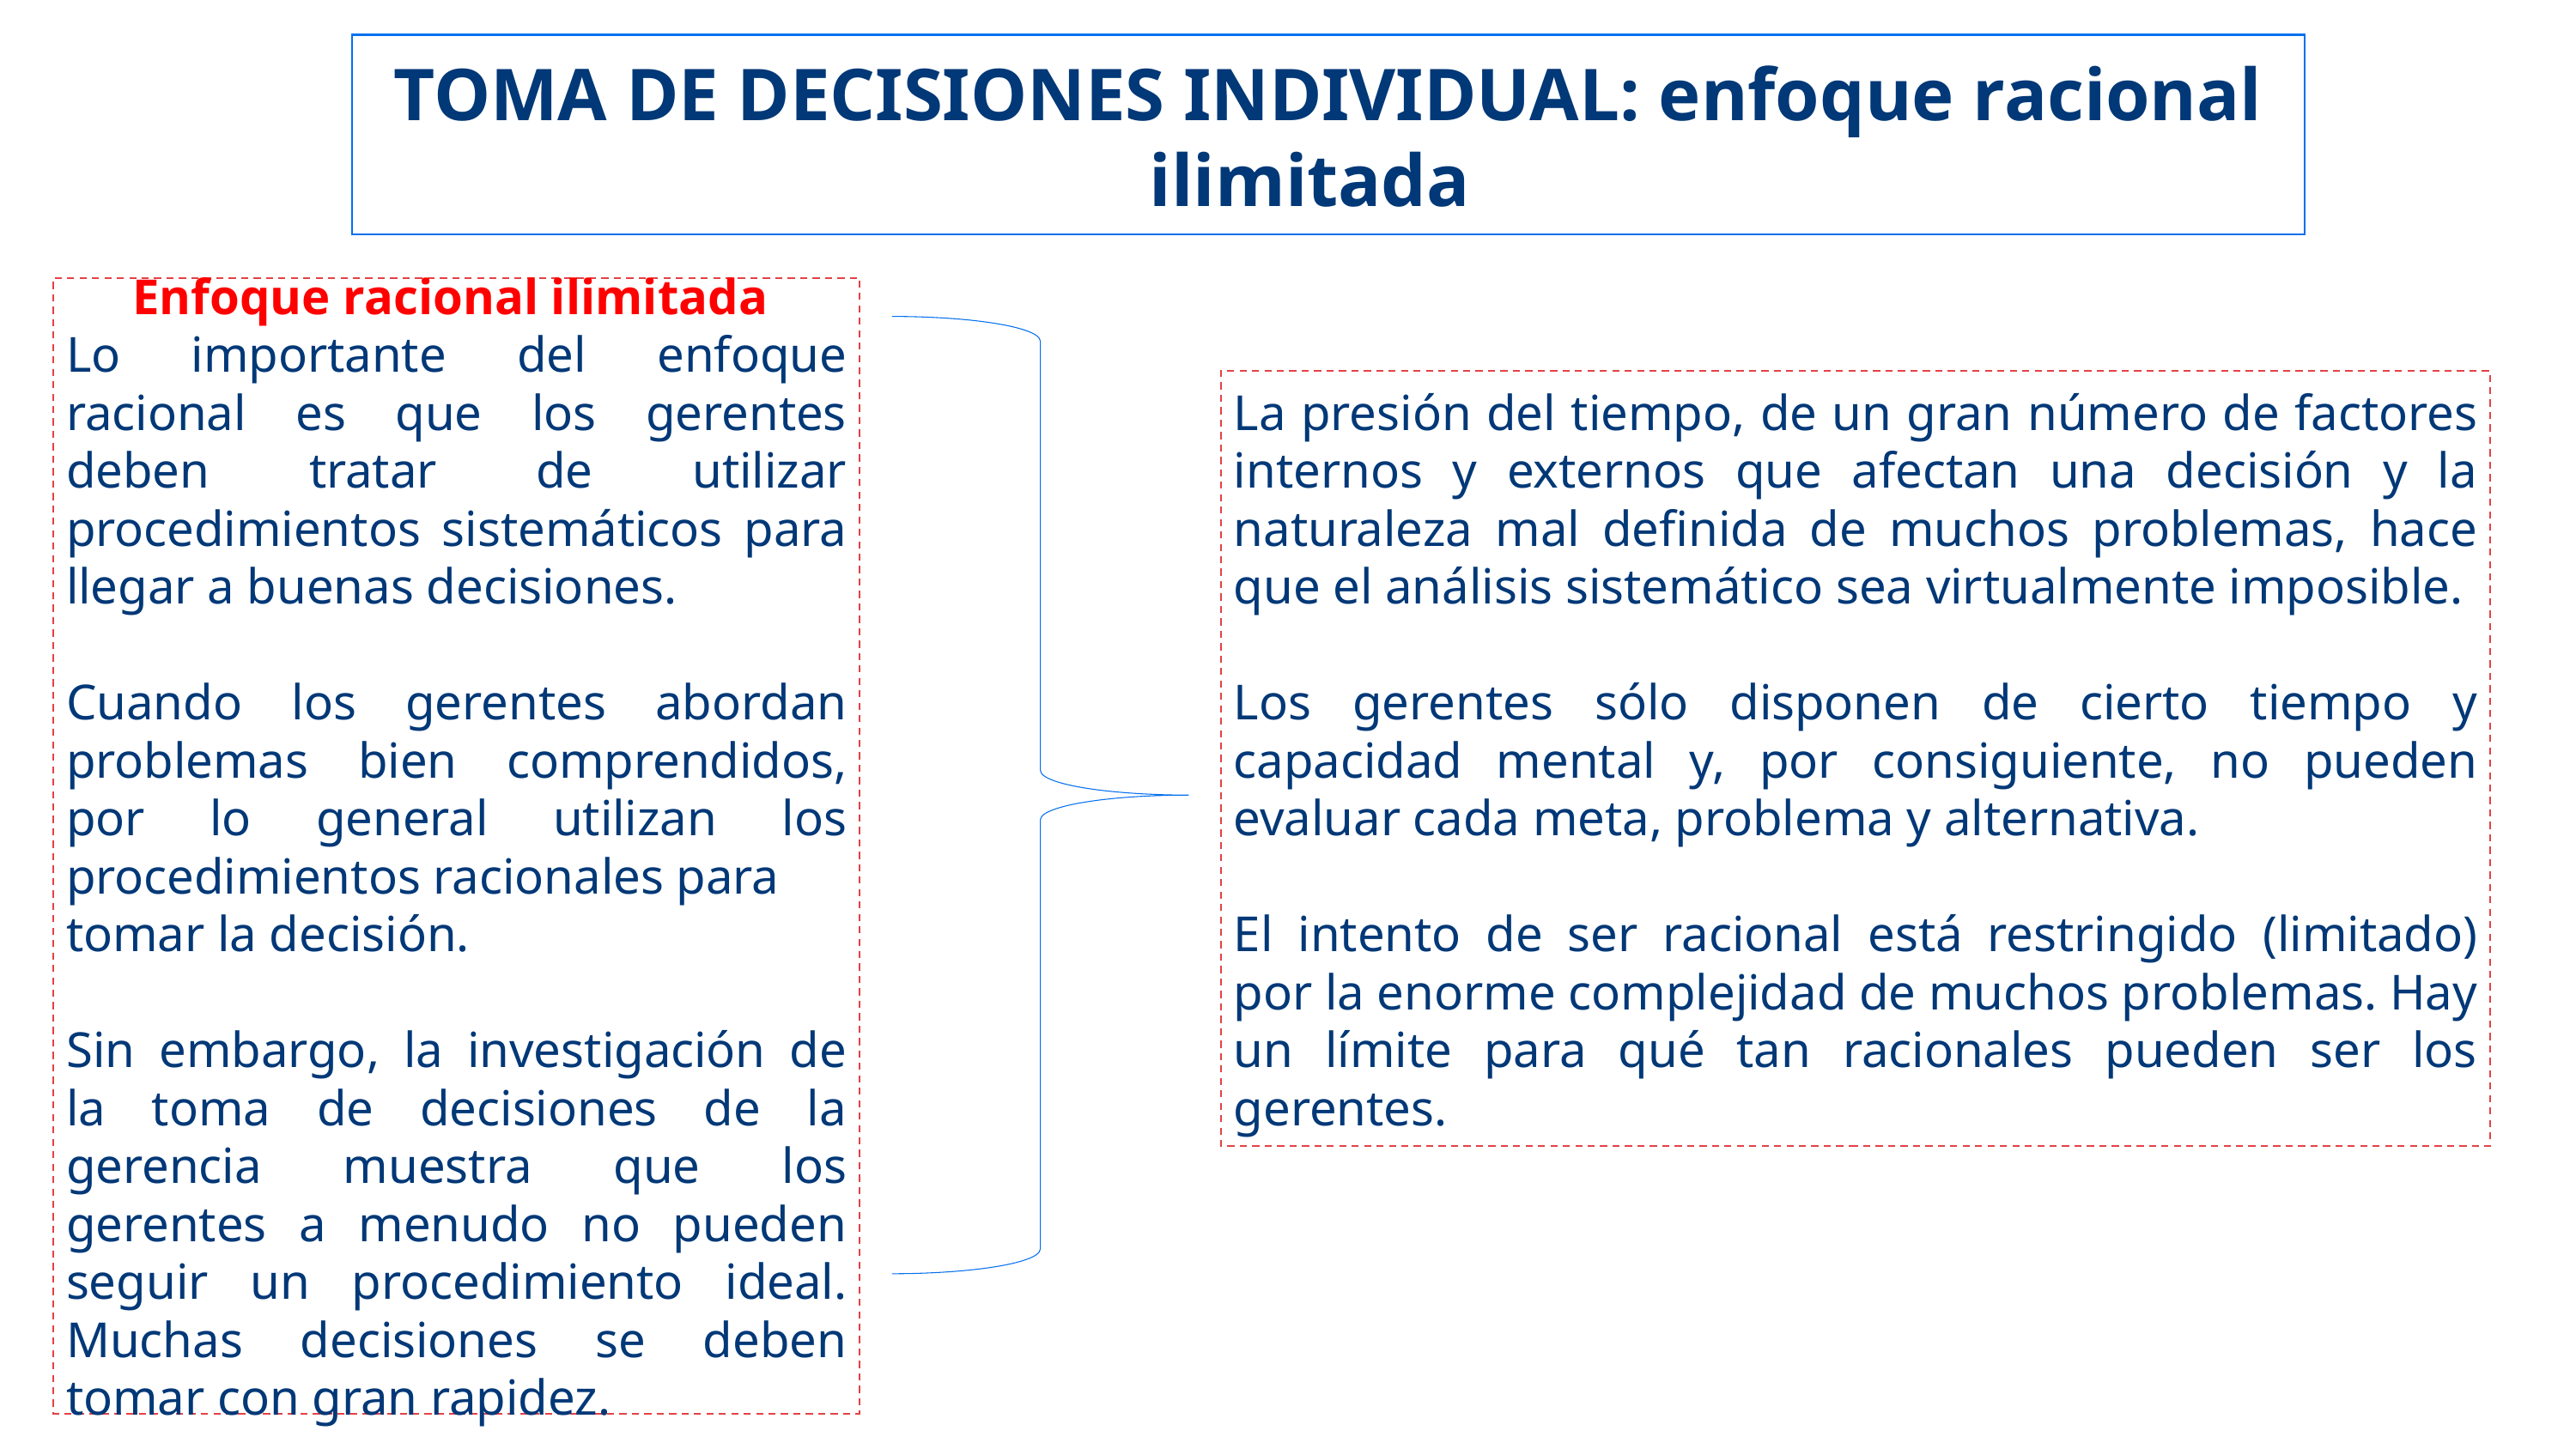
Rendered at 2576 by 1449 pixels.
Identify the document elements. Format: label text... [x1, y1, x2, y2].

text_box La presión del tiempo, de un gran número de factores internos y externos que afectan una decisión y la naturaleza mal definida de muchos problemas, hace que el análisis sistemático sea virtualmente imposible. Los gerentes sólo disponen de cierto tiempo y capacidad mental y, por consiguiente, no pueden evaluar cada meta, problema y alternativa. El intento de ser racional está restringido (limitado) por la enorme complejidad de muchos problemas. Hay un límite para qué tan racionales pueden ser los gerentes. [1220, 370, 2491, 1146]
text_box Enfoque racional ilimitada Lo importante del enfoque racional es que los gerentes deben tratar de utilizar procedimientos sistemáticos para llegar a buenas decisiones. Cuando los gerentes abordan problemas bien comprendidos, por lo general utilizan los procedimientos racionales para tomar la decisión. Sin embargo, la investigación de la toma de decisiones de la gerencia muestra que los gerentes a menudo no pueden seguir un procedimiento ideal. Muchas decisiones se deben tomar con gran rapidez. [53, 277, 860, 1414]
text_box [891, 316, 1189, 1275]
text_box TOMA DE DECISIONES INDIVIDUAL: enfoque racional ilimitada [352, 34, 2306, 235]
